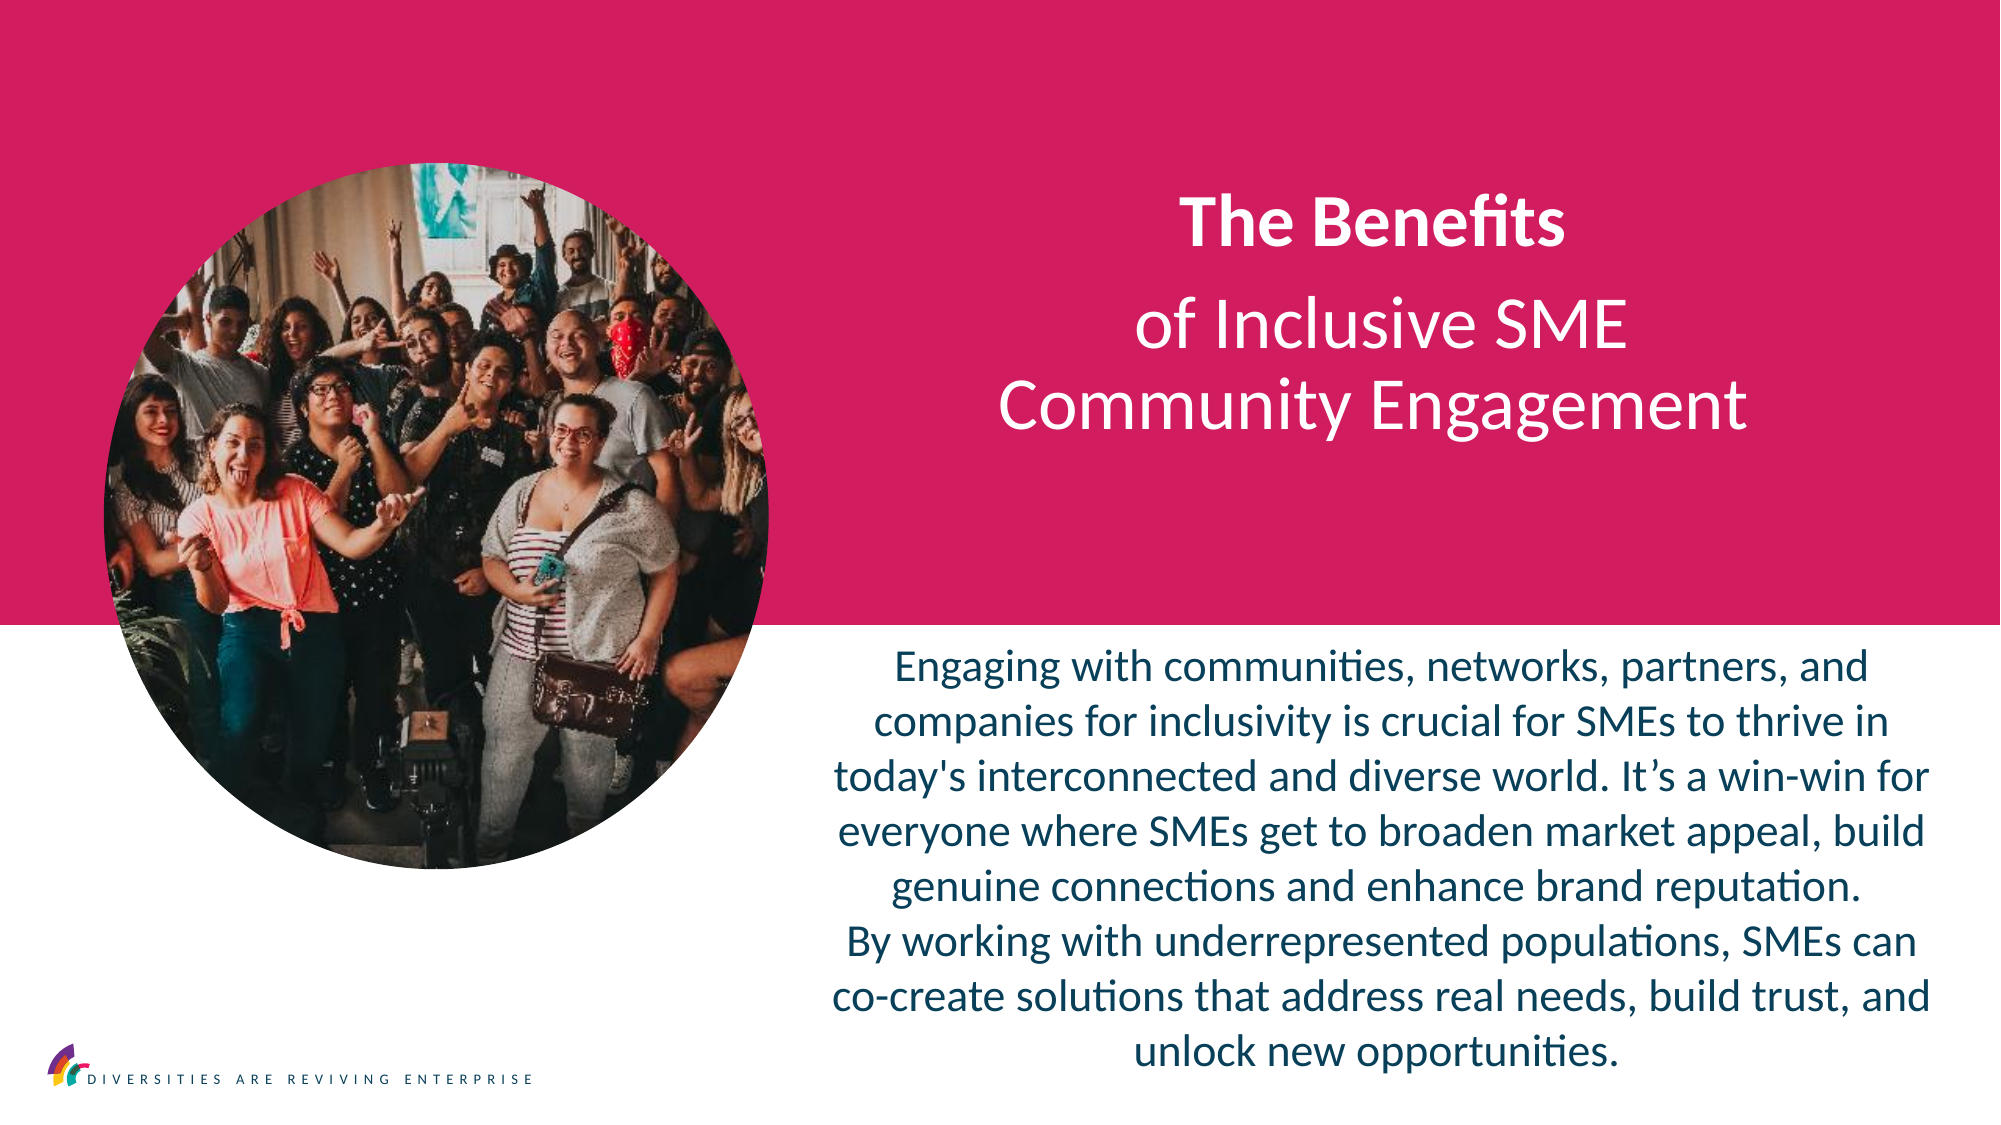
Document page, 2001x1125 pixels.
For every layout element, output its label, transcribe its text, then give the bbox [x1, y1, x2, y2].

list The Benefits of Inclusive SME Community Engagement [967, 235, 1797, 392]
text_box Engaging with communities, networks, partners, and companies for inclusivity is crucial for SMEs to thrive in today's interconnected and diverse world. It’s a win-win for everyone where SMEs get to broaden market appeal, build genuine connections and enhance brand reputation. By working with underrepresented populations, SMEs can co-create solutions that address real needs, build trust, and unlock new opportunities. [810, 628, 1954, 1084]
picture [103, 162, 769, 870]
